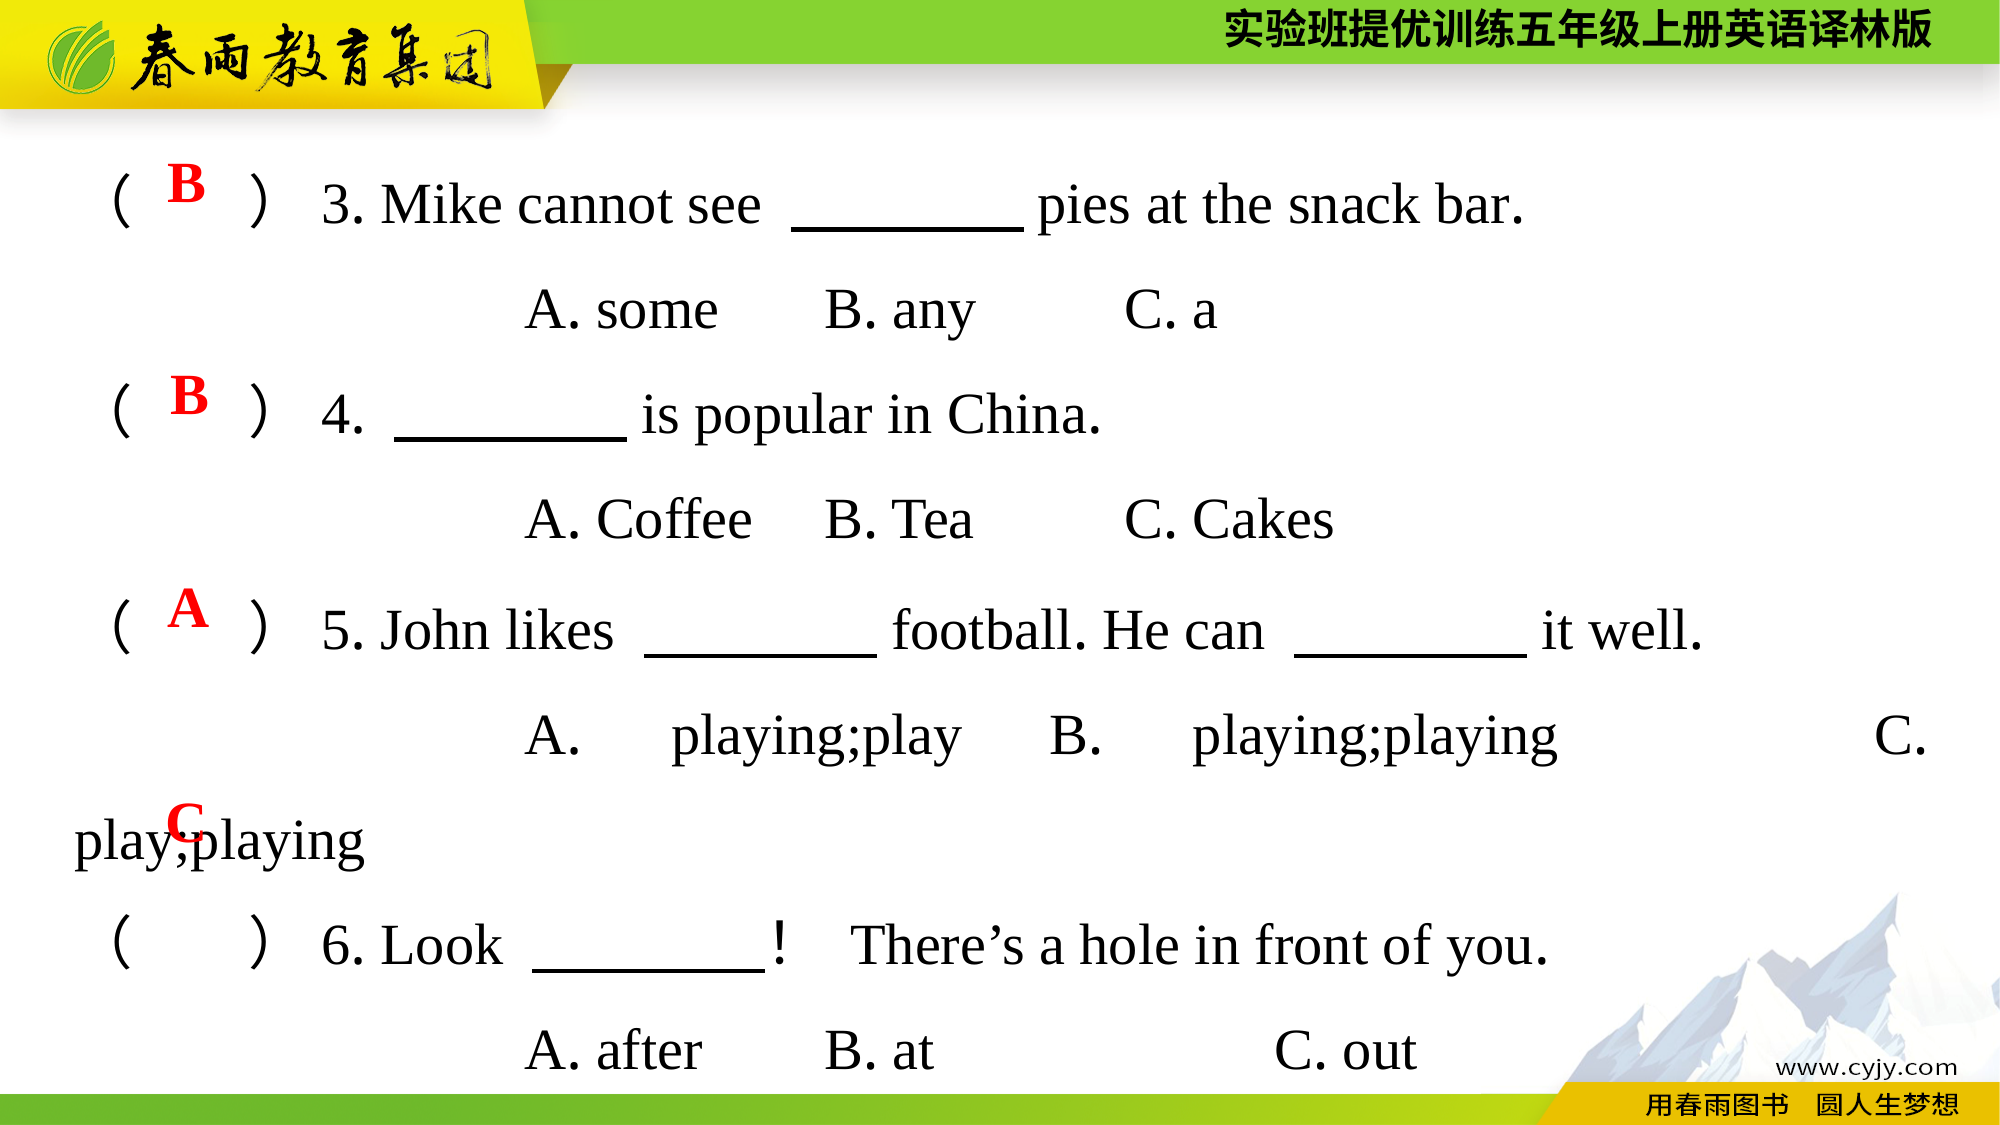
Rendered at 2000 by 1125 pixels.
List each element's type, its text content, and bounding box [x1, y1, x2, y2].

text_box B [155, 349, 224, 434]
text_box B [152, 137, 222, 222]
list （ ）3. Mike cannot see pies at the snack bar. A. some B. any C. a （ ）4. is popular in China. A. Coffee B. Tea C. Cakes [59, 122, 1944, 548]
picture [0, 0, 2000, 1125]
text_box A [152, 562, 224, 647]
text_box C [150, 776, 223, 862]
text_box （ ）5. John likes football. He can it well. A. playing;play B. playing;playing C. play;playing （ ）6. Look ！ There’s a hole in front of you. A. after B. at C. out [59, 548, 1944, 1089]
